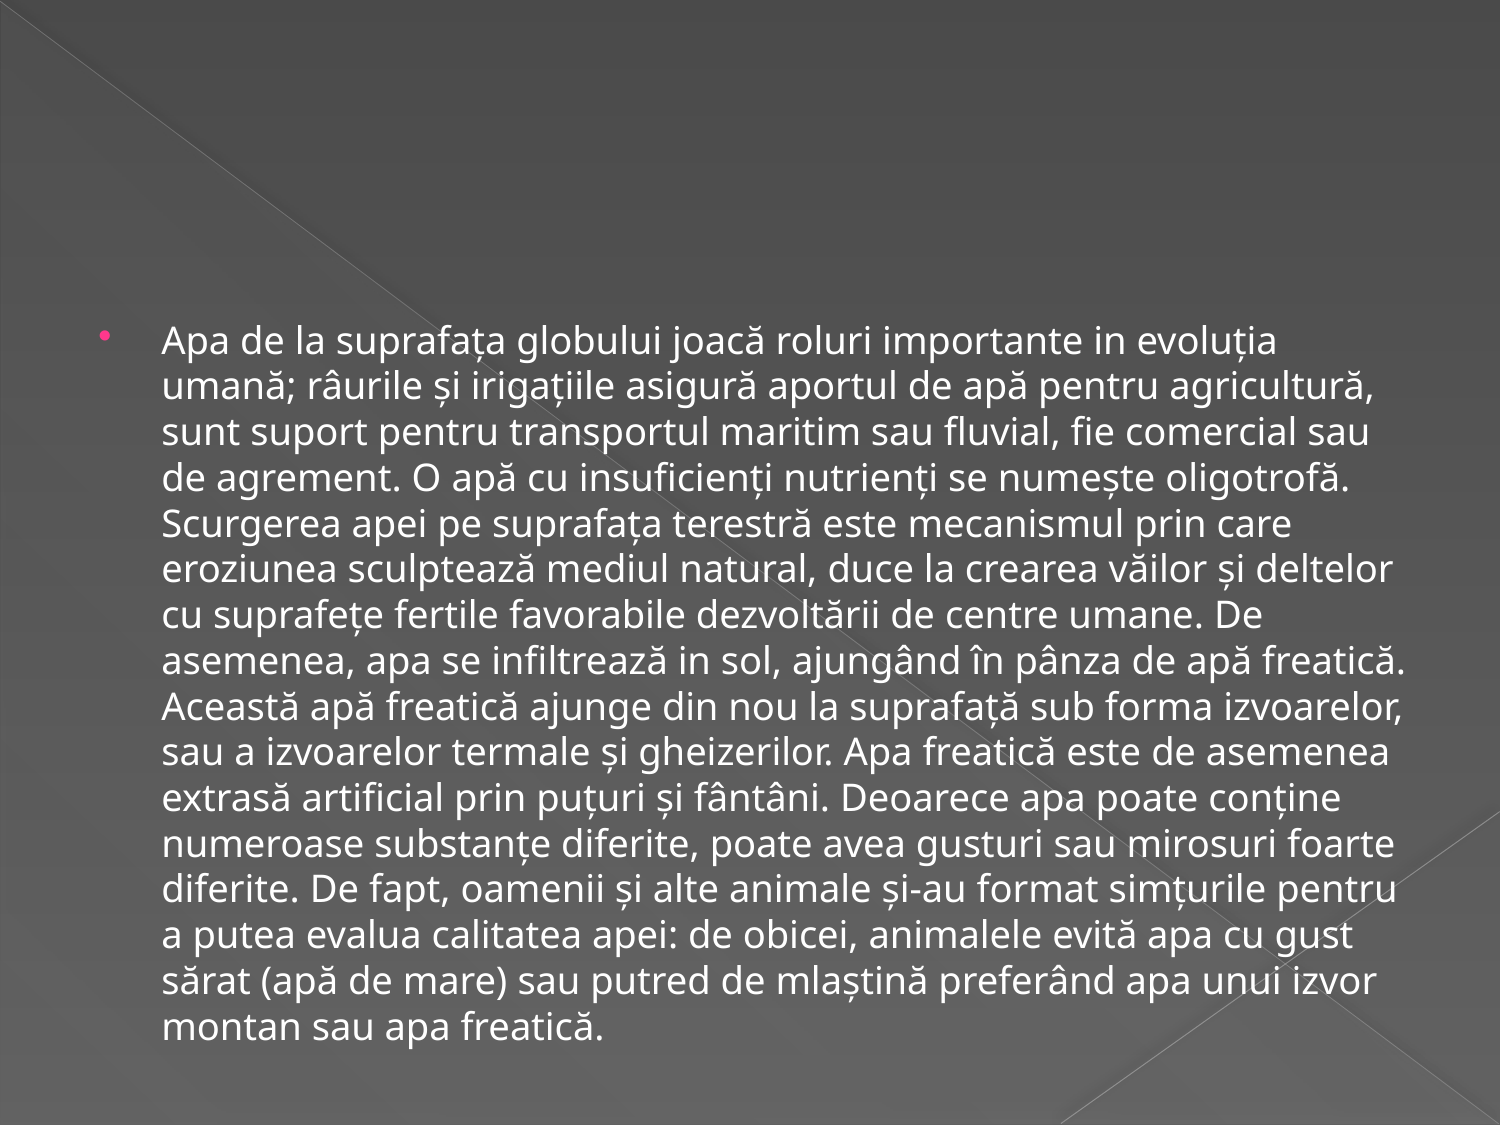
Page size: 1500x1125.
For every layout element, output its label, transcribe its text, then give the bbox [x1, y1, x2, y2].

list Apa de la suprafața globului joacă roluri importante in evoluția umană; râurile și irigațiile asigură aportul de apă pentru agricultură, sunt suport pentru transportul maritim sau fluvial, fie comercial sau de agrement. O apă cu insuficienți nutrienți se numește oligotrofă. Scurgerea apei pe suprafața terestră este mecanismul prin care eroziunea sculptează mediul natural, duce la crearea văilor și deltelor cu suprafețe fertile favorabile dezvoltării de centre umane. De asemenea, apa se infiltrează in sol, ajungând în pânza de apă freatică. Această apă freatică ajunge din nou la suprafață sub forma izvoarelor, sau a izvoarelor termale și gheizerilor. Apa freatică este de asemenea extrasă artificial prin puțuri și fântâni. Deoarece apa poate conține numeroase substanțe diferite, poate avea gusturi sau mirosuri foarte diferite. De fapt, oamenii și alte animale și-au format simțurile pentru a putea evalua calitatea apei: de obicei, animalele evită apa cu gust sărat (apă de mare) sau putred de mlaștină preferând apa unui izvor montan sau apa freatică. [75, 308, 1425, 1059]
